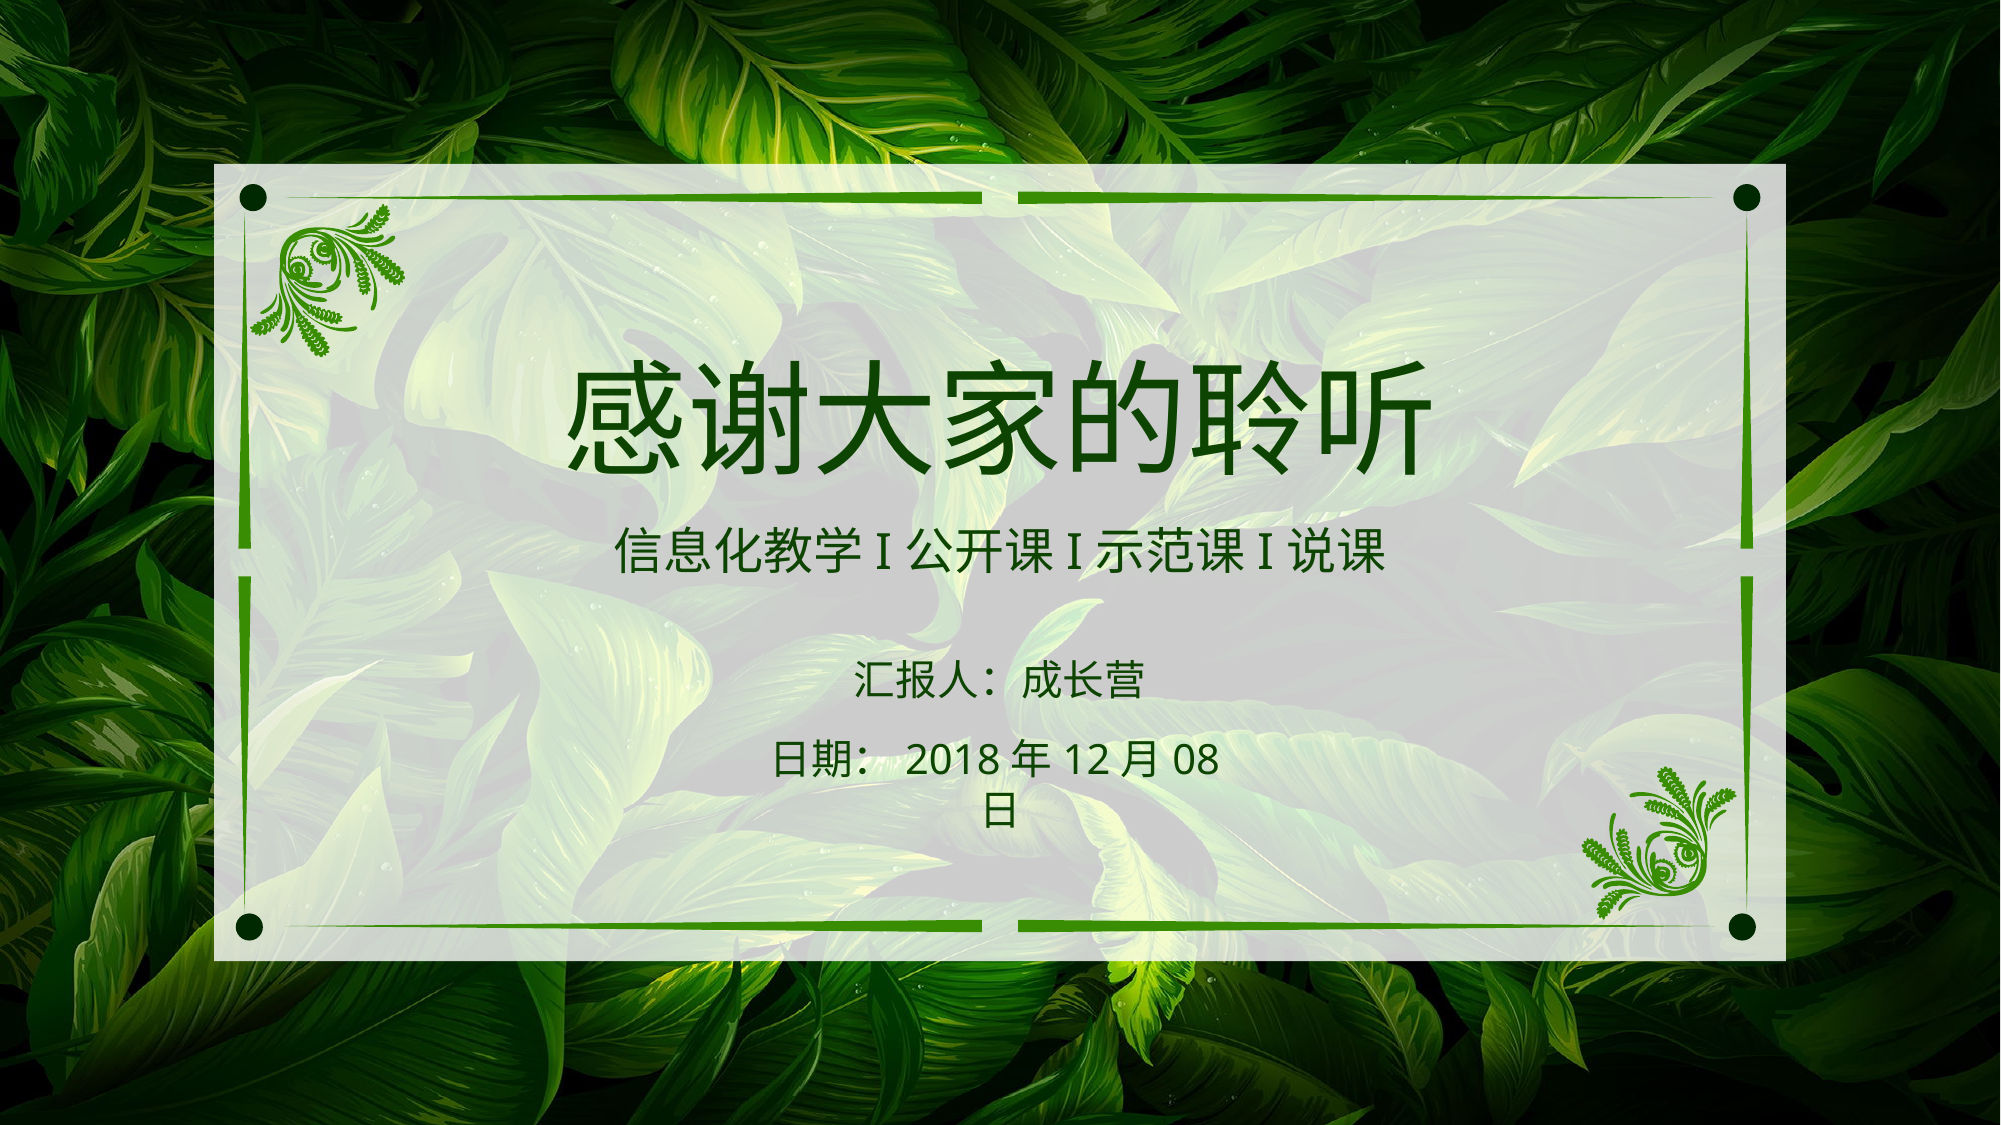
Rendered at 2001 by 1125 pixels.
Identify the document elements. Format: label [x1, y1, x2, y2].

text_box [249, 199, 408, 358]
text_box [1579, 766, 1737, 924]
picture [0, 0, 2001, 1125]
text_box [235, 184, 1761, 941]
text_box [213, 163, 1787, 962]
